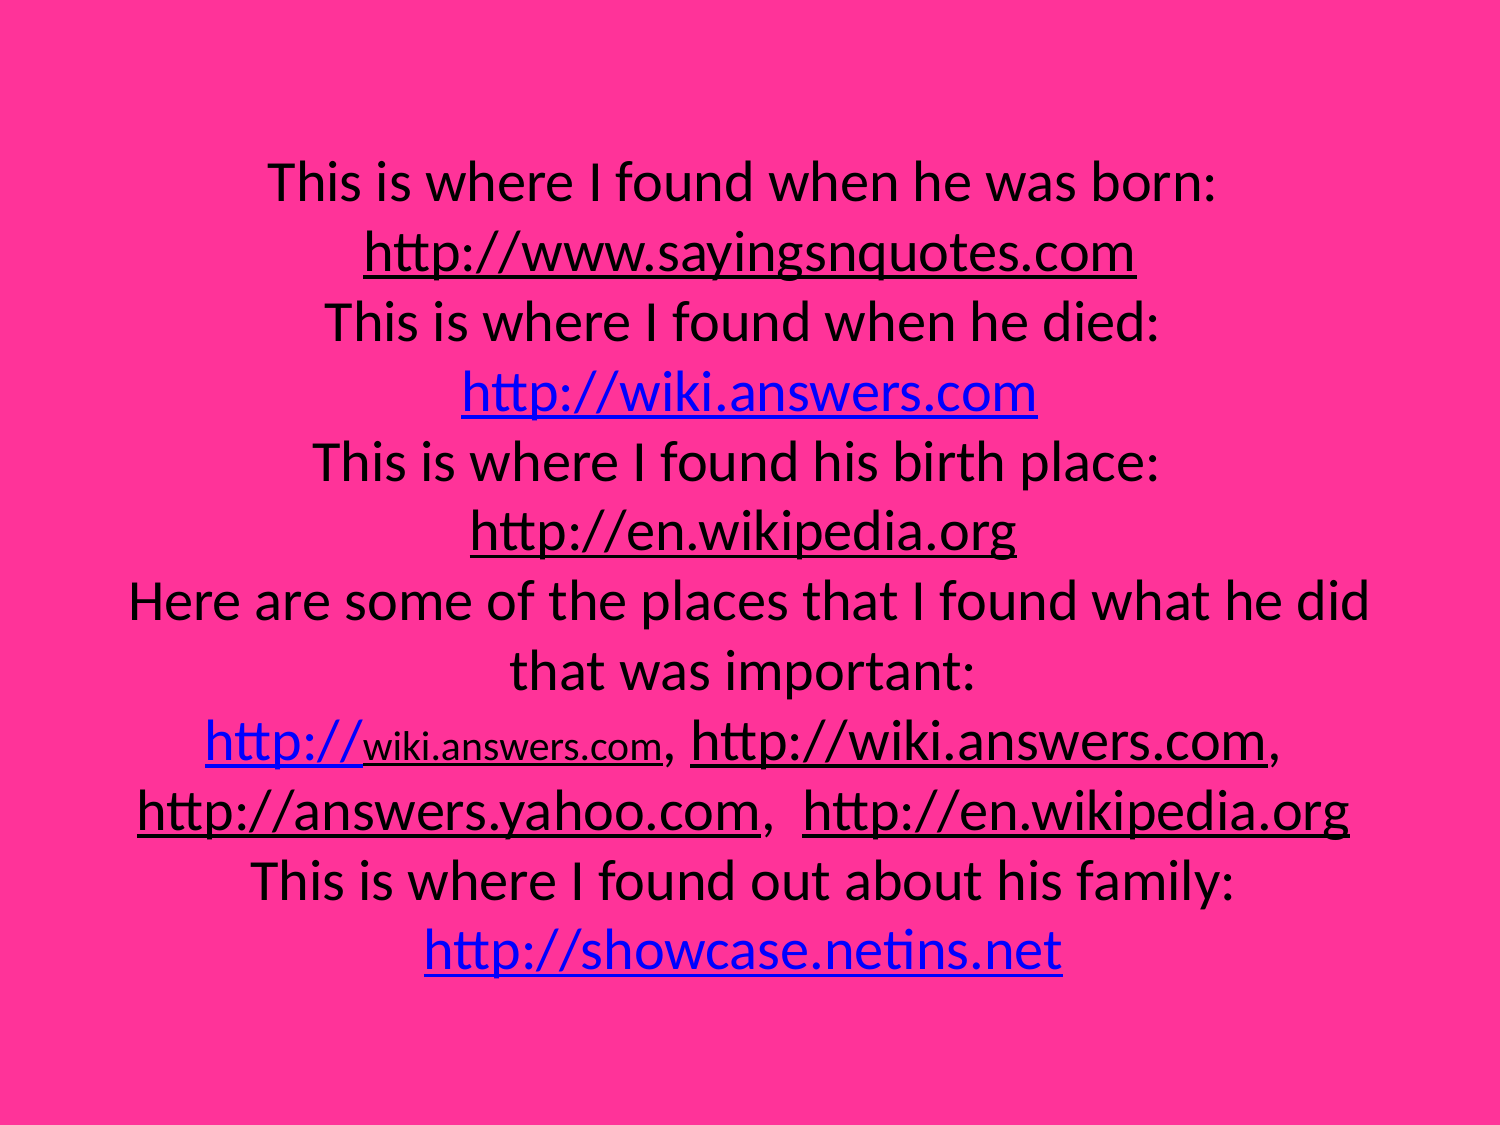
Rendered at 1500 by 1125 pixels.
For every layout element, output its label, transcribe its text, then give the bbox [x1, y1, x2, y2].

title This is where I found when he was born: http://www.sayingsnquotes.com This is where I found when he died: http://wiki.answers.com This is where I found his birth place: http://en.wikipedia.org Here are some of the places that I found what he did that was important: http://wiki.answers.com, http://wiki.answers.com, http://answers.yahoo.com, http://en.wikipedia.org This is where I found out about his family: http://showcase.netins.net [112, 0, 1388, 1125]
